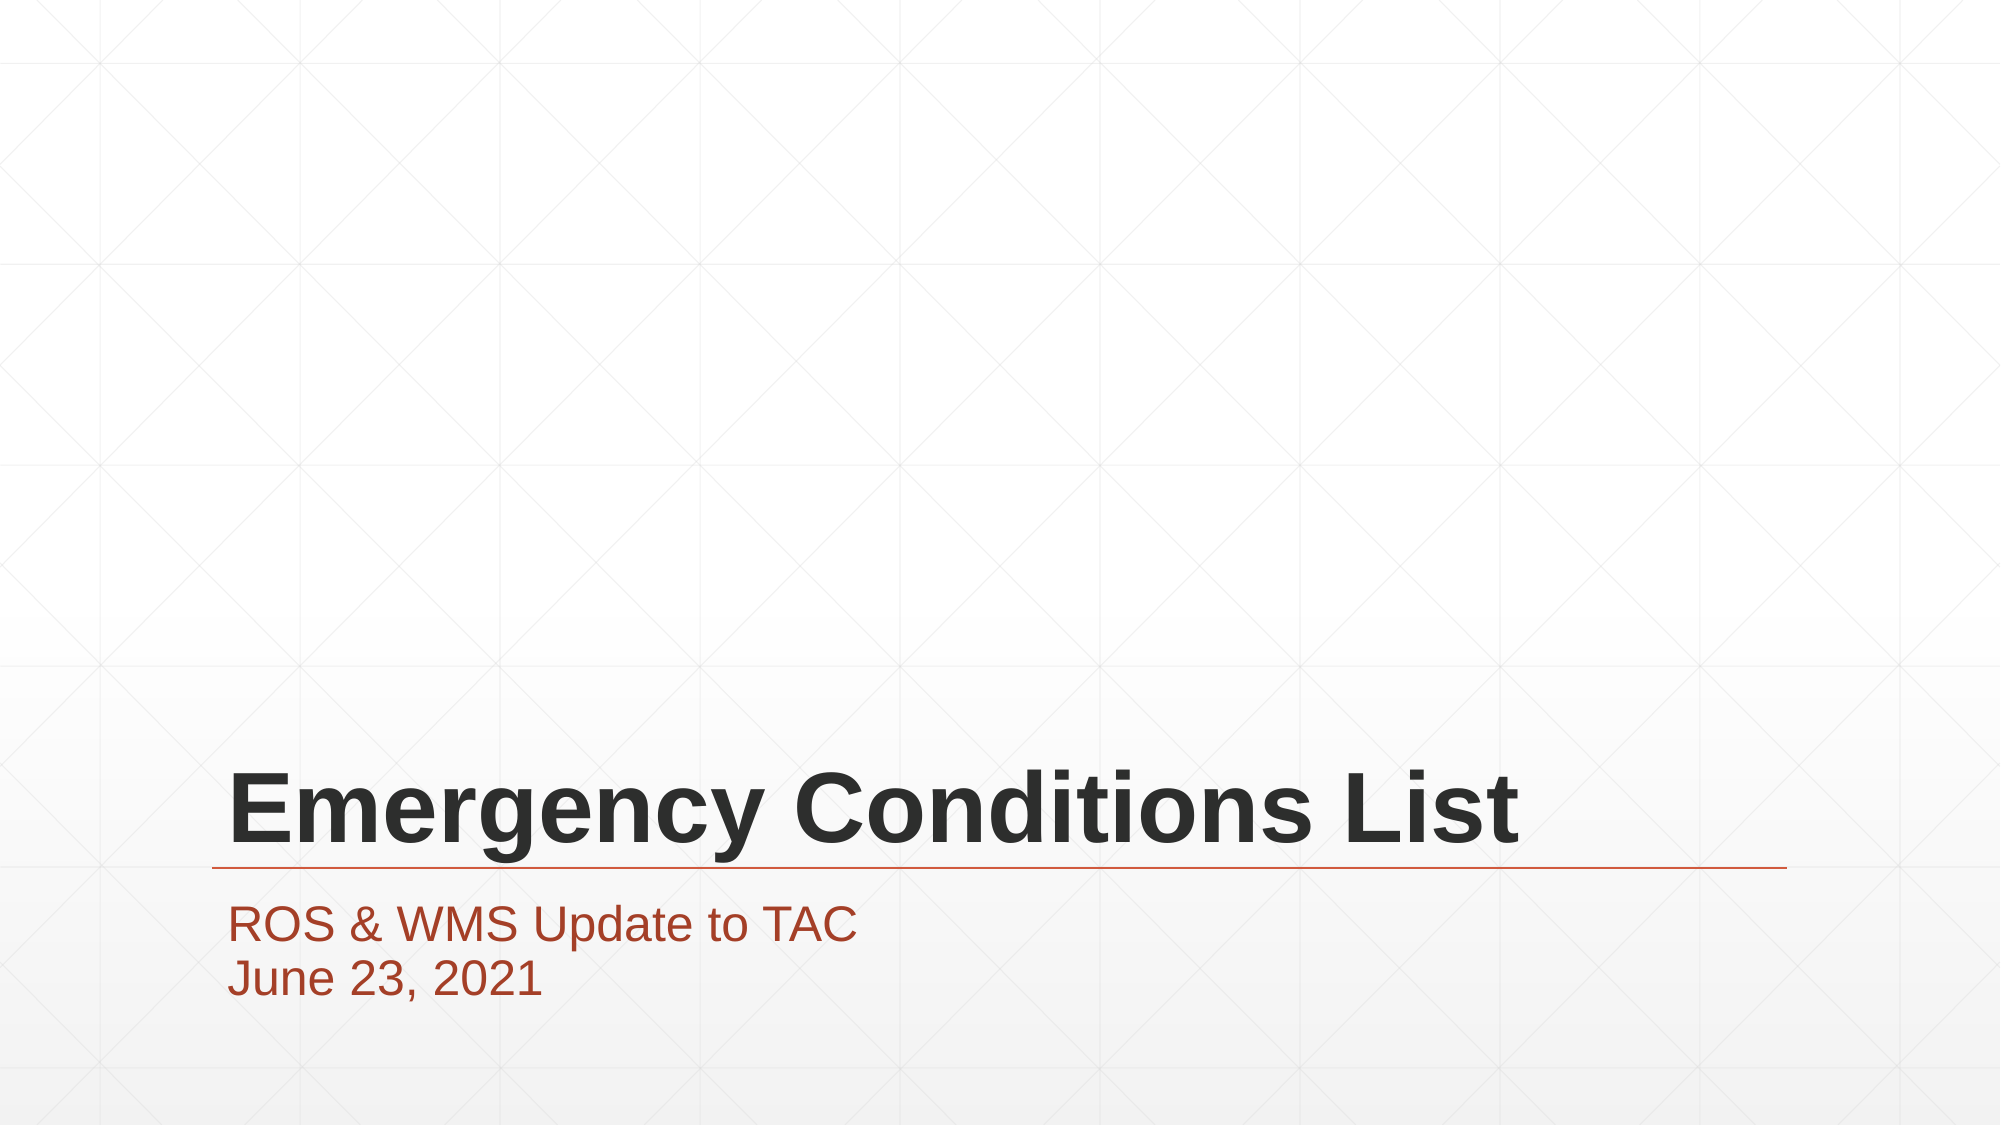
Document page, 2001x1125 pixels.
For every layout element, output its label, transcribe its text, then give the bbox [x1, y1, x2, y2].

subtitle ROS & WMS Update to TAC June 23, 2021 [212, 891, 1788, 967]
title Emergency Conditions List [212, 313, 1788, 869]
